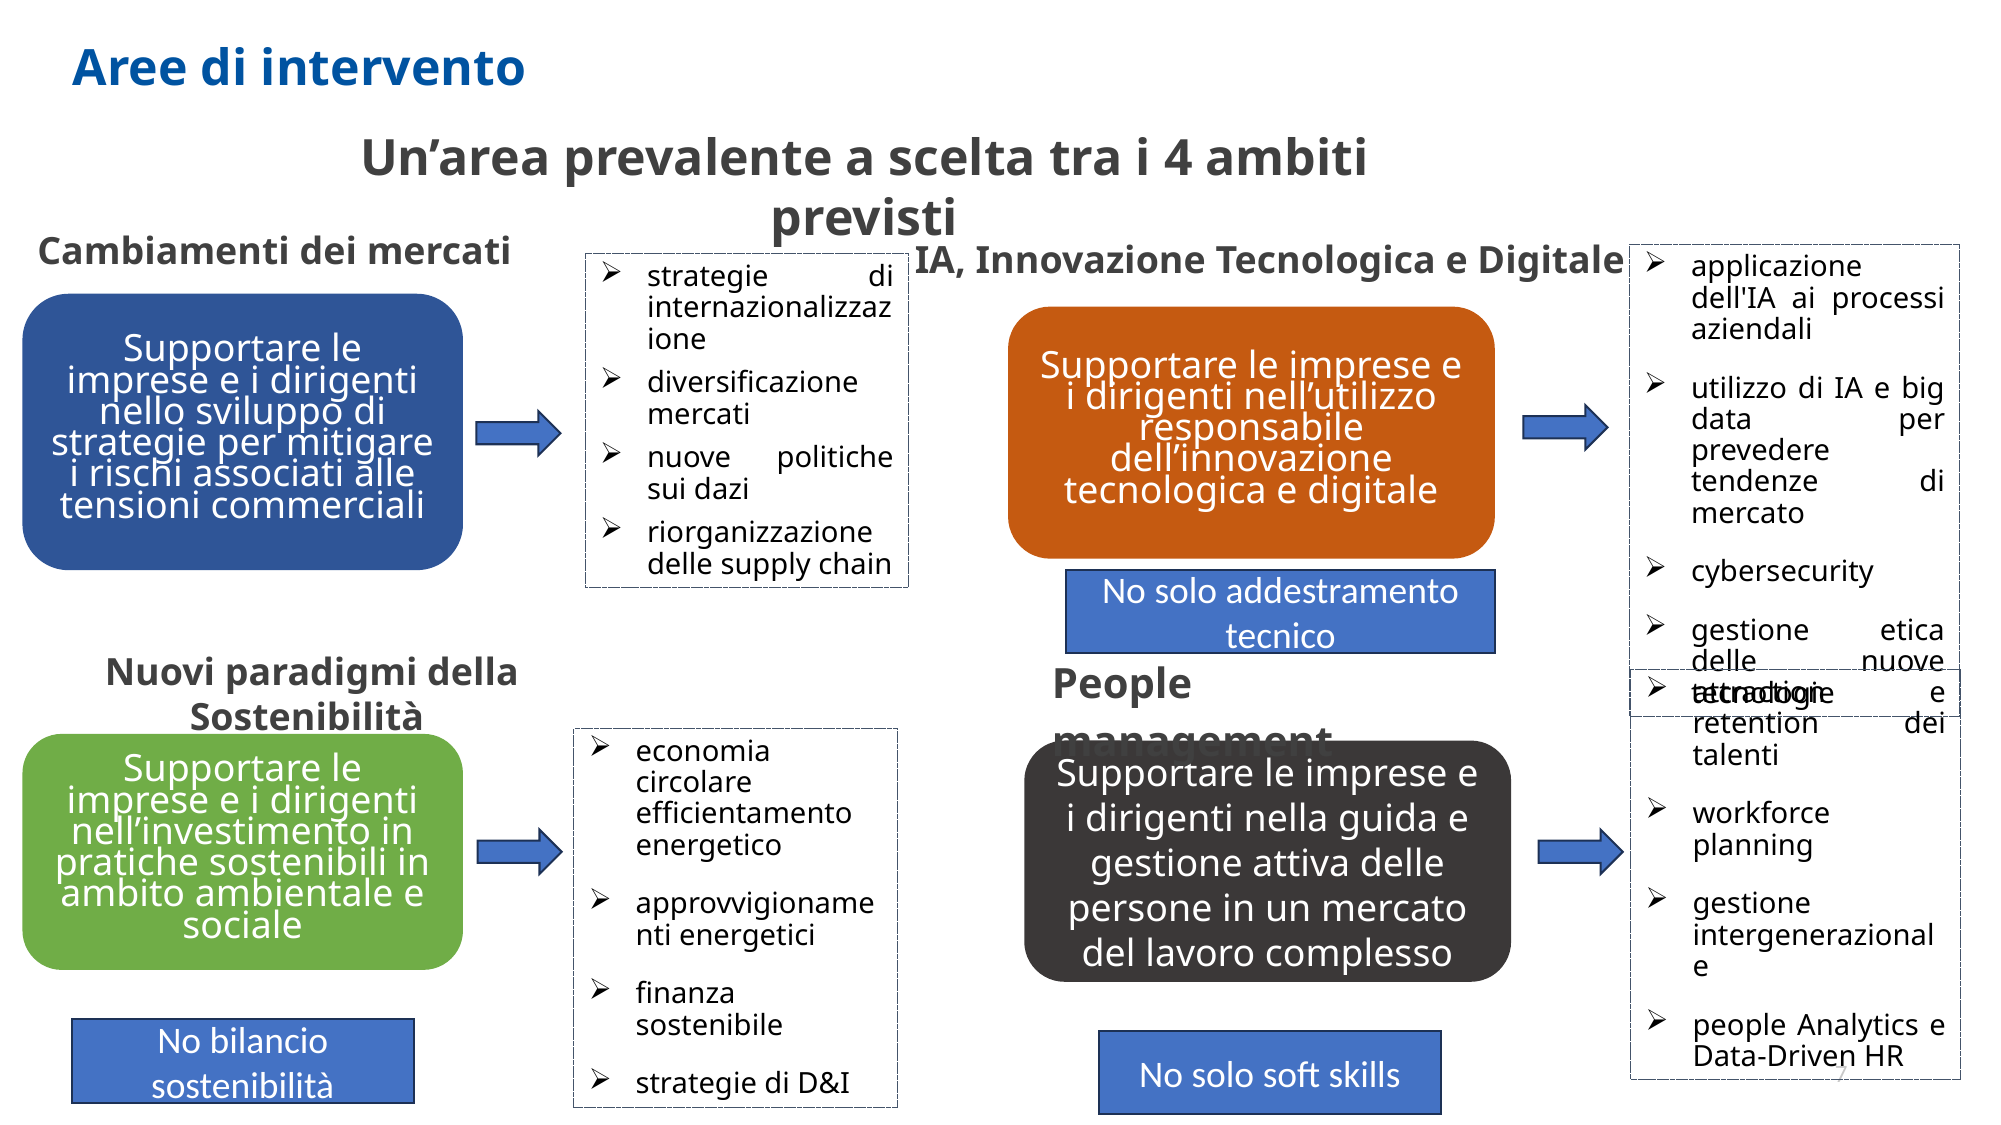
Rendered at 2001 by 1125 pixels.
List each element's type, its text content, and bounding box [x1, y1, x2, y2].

text_box Supportare le imprese e i dirigenti nell’utilizzo responsabile dell’innovazione tecnologica e digitale [1007, 306, 1496, 560]
text_box strategie di internazionalizzazione diversificazione mercati nuove politiche sui dazi riorganizzazione delle supply chain [585, 253, 909, 588]
text_box Supportare le imprese e i dirigenti nella guida e gestione attiva delle persone in un mercato del lavoro complesso [1023, 740, 1512, 983]
text_box [475, 408, 562, 458]
text_box economia circolare efficientamento energetico approvvigionamenti energetici finanza sostenibile strategie di D&I [573, 728, 898, 1108]
text_box [1537, 827, 1625, 877]
text_box applicazione dell'IA ai processi aziendali utilizzo di IA e big data per prevedere tendenze di mercato cybersecurity gestione etica delle nuove tecnologie [1629, 244, 1960, 717]
text_box Un’area prevalente a scelta tra i 4 ambiti previsti [291, 118, 1439, 254]
text_box [476, 827, 564, 877]
text_box [57, 692, 623, 775]
text_box No solo soft skills [1098, 1030, 1442, 1115]
text_box Cambiamenti dei mercati [22, 212, 581, 280]
text_box [1522, 402, 1610, 452]
text_box IA, Innovazione Tecnologica e Digitale [897, 222, 1644, 289]
text_box attraction e retention dei talenti workforce planning gestione intergenerazionale people Analytics e Data-Driven HR [1630, 669, 1961, 1080]
text_box No bilancio sostenibilità [71, 1018, 415, 1104]
text_box Aree di intervento [57, 21, 1180, 104]
text_box Supportare le imprese e i dirigenti nello sviluppo di strategie per mitigare i rischi associati alle tensioni commerciali [21, 293, 464, 571]
slide_number 6 [1442, 1042, 1863, 1103]
text_box Nuovi paradigmi della Sostenibilità [1, 640, 623, 746]
text_box No solo addestramento tecnico [1065, 569, 1496, 654]
text_box People management [1037, 641, 1466, 772]
text_box Supportare le imprese e i dirigenti nell’investimento in pratiche sostenibili in ambito ambientale e sociale [21, 746, 464, 971]
